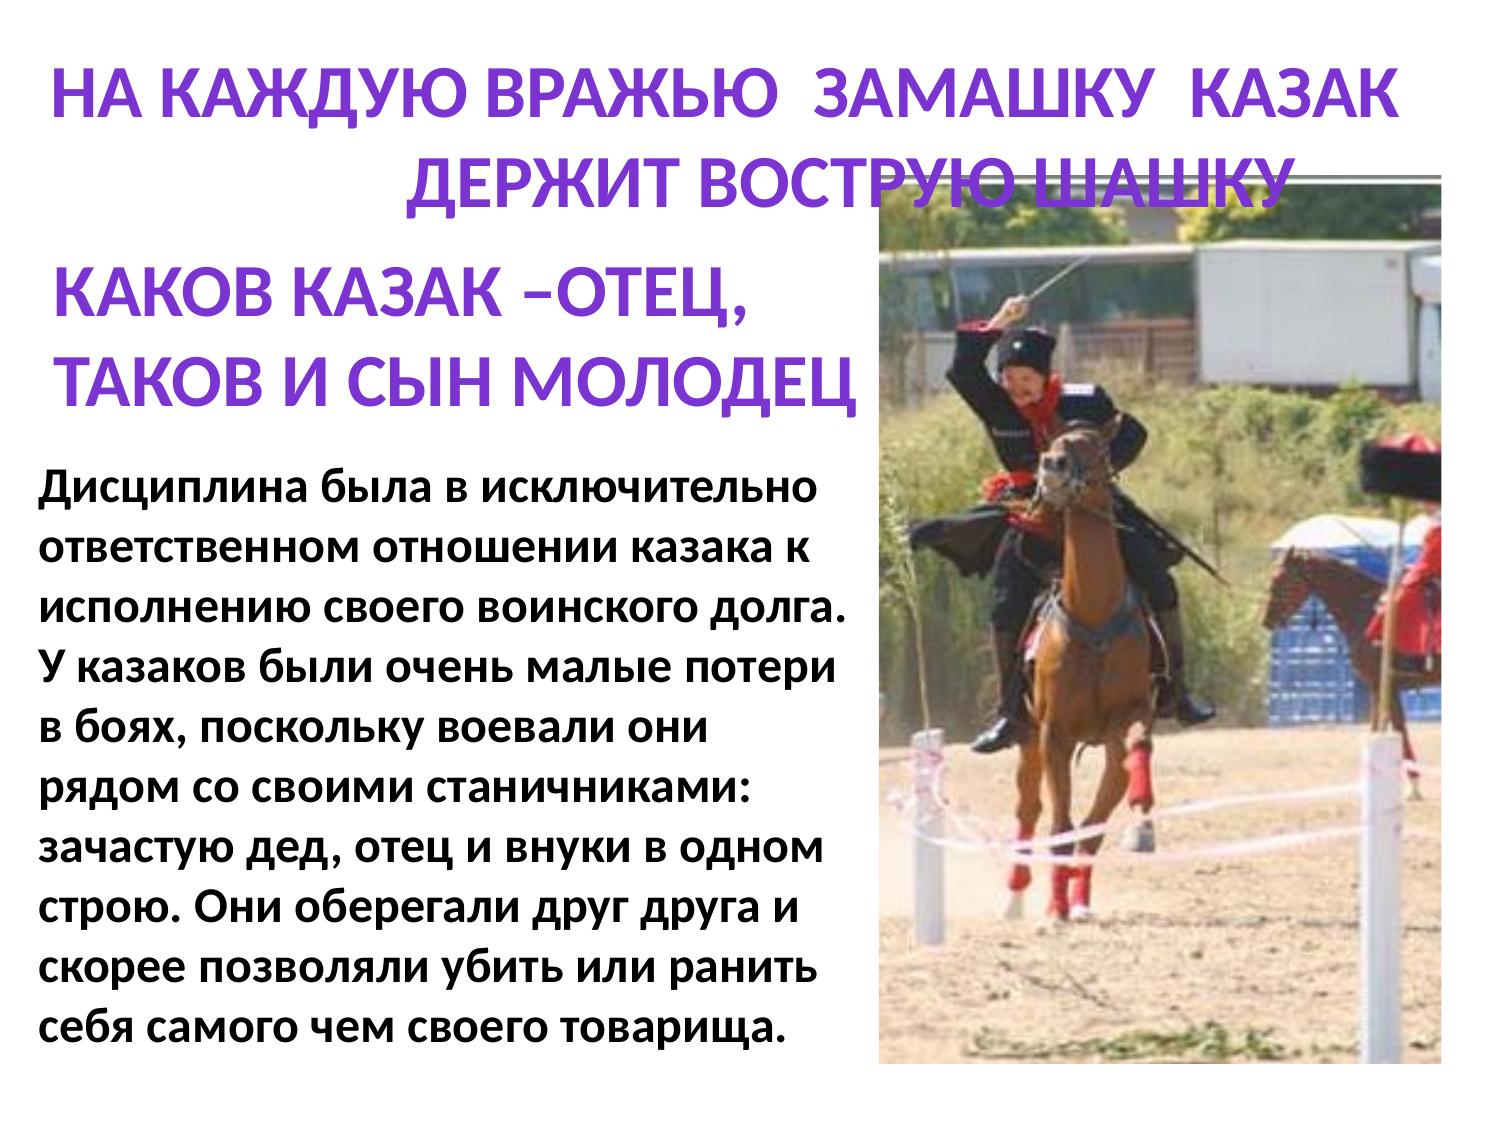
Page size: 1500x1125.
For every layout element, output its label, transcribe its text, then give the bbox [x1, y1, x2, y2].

text_box На каждую вражью замашку казак держит вострую шашку [35, 35, 1461, 230]
text_box Дисциплина была в исключительно ответственном отношении казака к исполнению своего воинского долга. У казаков были очень малые потери в боях, поскольку воевали они рядом со своими станичниками: зачастую дед, отец и внуки в одном строю. Они оберегали друг друга и скорее позволяли убить или ранить себя самого чем своего товарища. [23, 445, 873, 1060]
text_box Каков казак –отец, таков и сын молодец [39, 234, 873, 430]
picture [878, 175, 1442, 1064]
text_box Значительное влияние в процессе военно-физической подготовки казаков уделялось владению холодным оружием: шашкой, кинжалом и нагайкой. [0, 0, 1500, 123]
